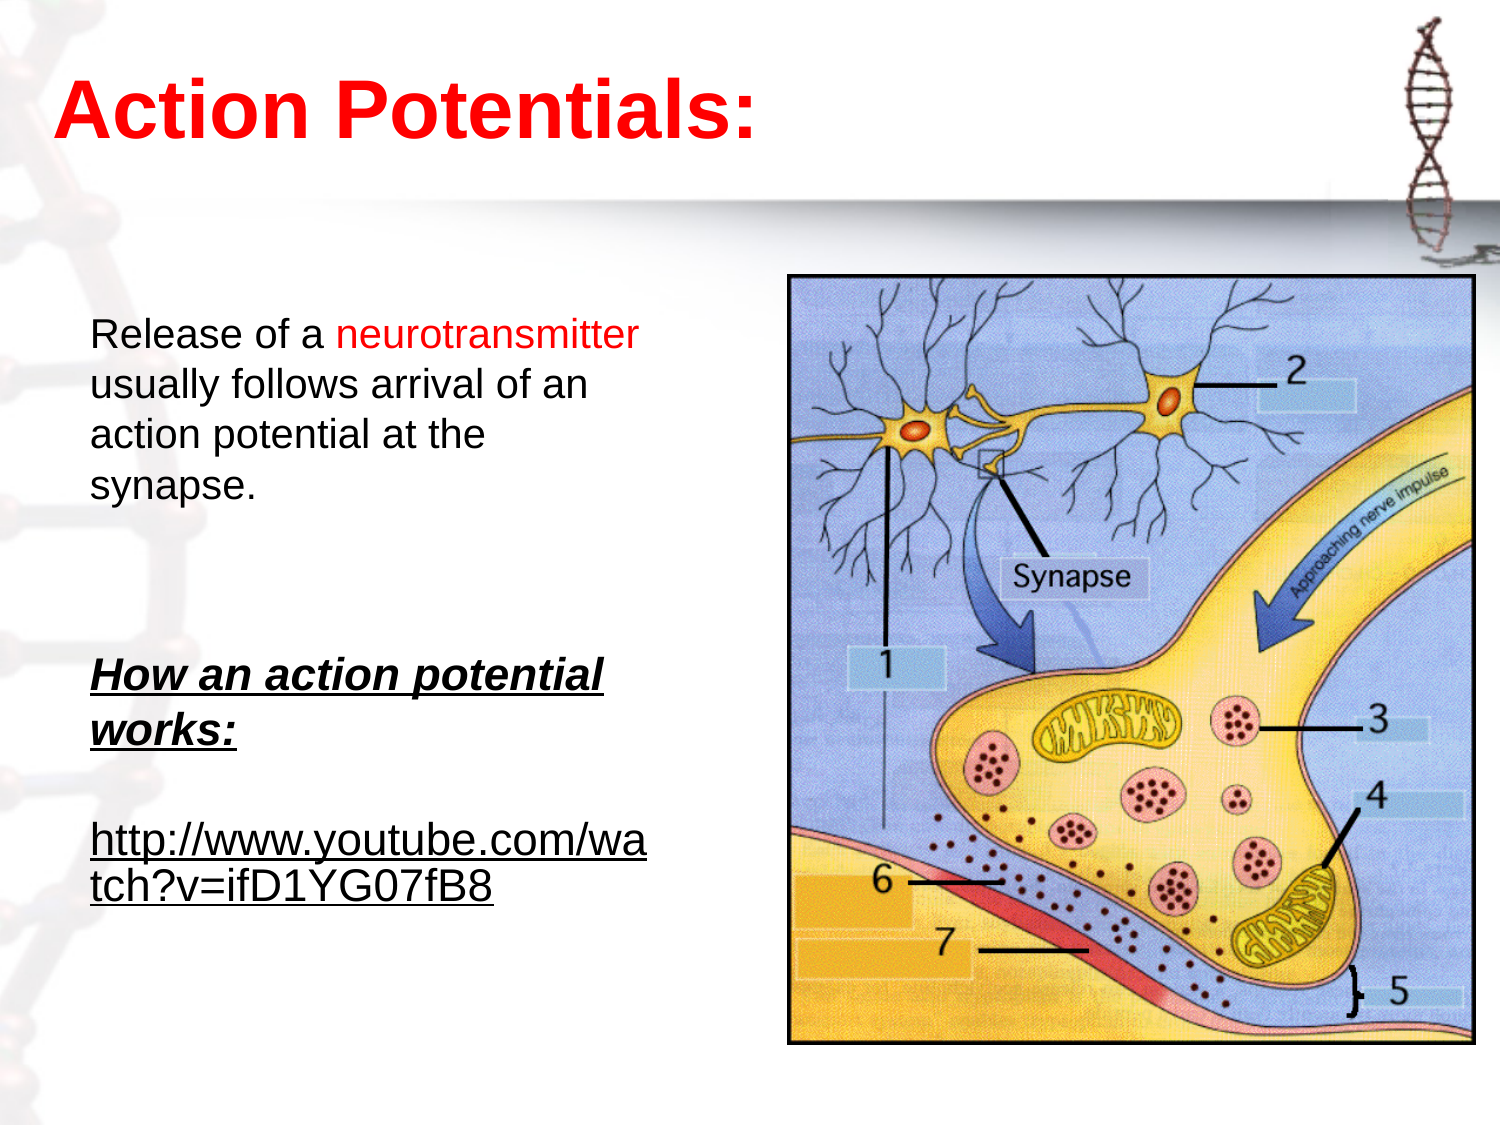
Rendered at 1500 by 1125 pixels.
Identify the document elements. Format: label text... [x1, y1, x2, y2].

title Action Potentials: [37, 27, 1381, 182]
text_box How an action potential works: http://www.youtube.com/watch?v=ifD1YG07fB8 [74, 637, 663, 983]
picture [0, 0, 1500, 1125]
text_box Release of a neurotransmitter usually follows arrival of an action potential at the synapse. [74, 299, 678, 515]
